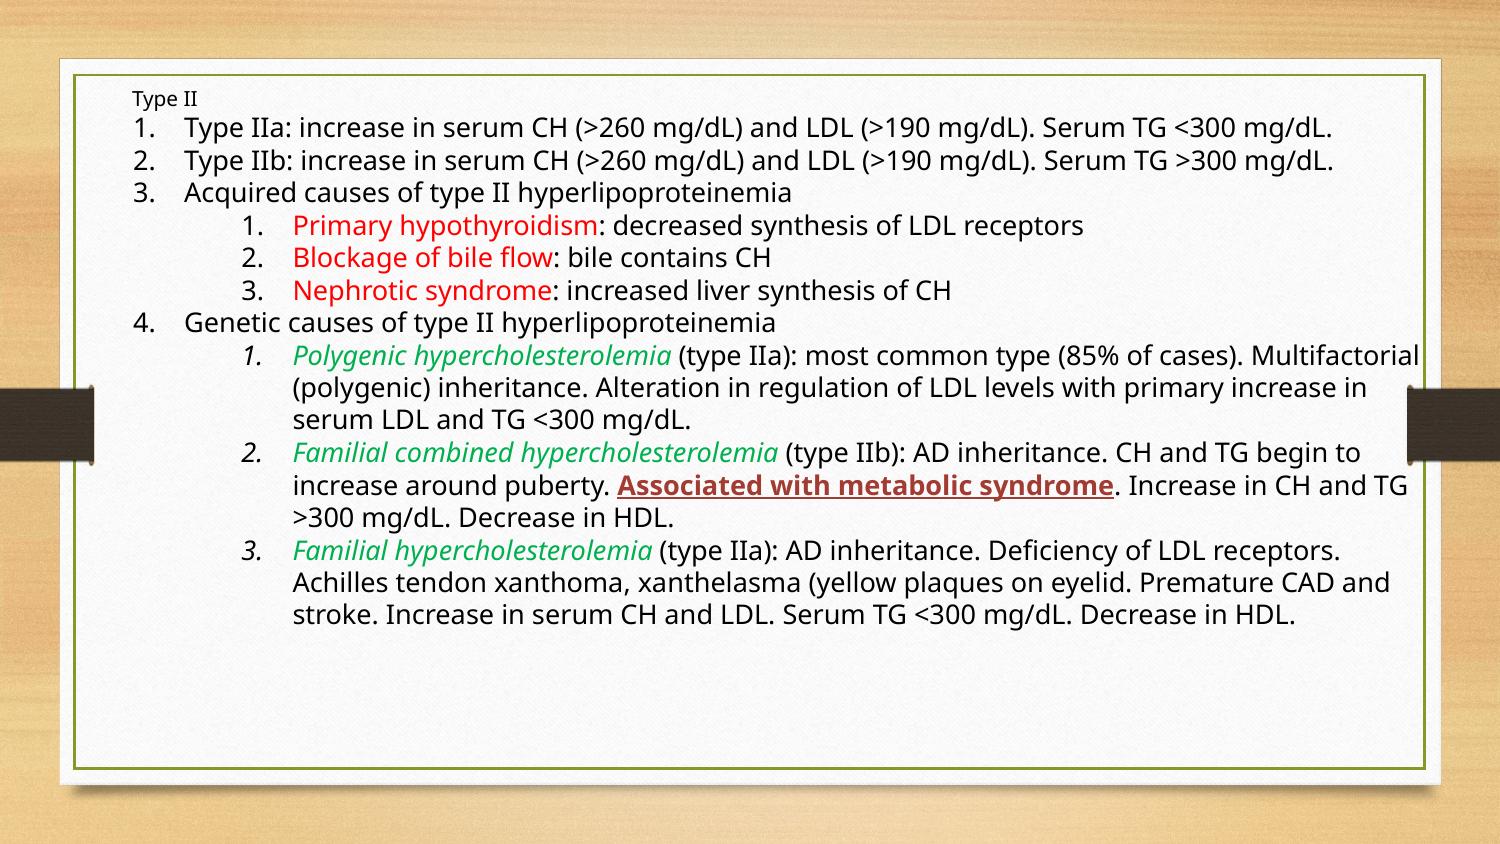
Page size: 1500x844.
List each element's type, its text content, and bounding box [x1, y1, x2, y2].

picture [0, 0, 1500, 844]
list Type II Type IIa: increase in serum CH (>260 mg/dL) and LDL (>190 mg/dL). Serum TG <300 mg/dL. Type IIb: increase in serum CH (>260 mg/dL) and LDL (>190 mg/dL). Serum TG >300 mg/dL. Acquired causes of type II hyperlipoproteinemia Primary hypothyroidism: decreased synthesis of LDL receptors Blockage of bile flow: bile contains CH Nephrotic syndrome: increased liver synthesis of CH Genetic causes of type II hyperlipoproteinemia Polygenic hypercholesterolemia (type IIa): most common type (85% of cases). Multifactorial (polygenic) inheritance. Alteration in regulation of LDL levels with primary increase in serum LDL and TG <300 mg/dL. Familial combined hypercholesterolemia (type IIb): AD inheritance. CH and TG begin to increase around puberty. Associated with metabolic syndrome. Increase in CH and TG >300 mg/dL. Decrease in HDL. Familial hypercholesterolemia (type IIa): AD inheritance. Deficiency of LDL receptors. Achilles tendon xanthoma, xanthelasma (yellow plaques on eyelid. Premature CAD and stroke. Increase in serum CH and LDL. Serum TG <300 mg/dL. Decrease in HDL. [60, 16, 1459, 773]
